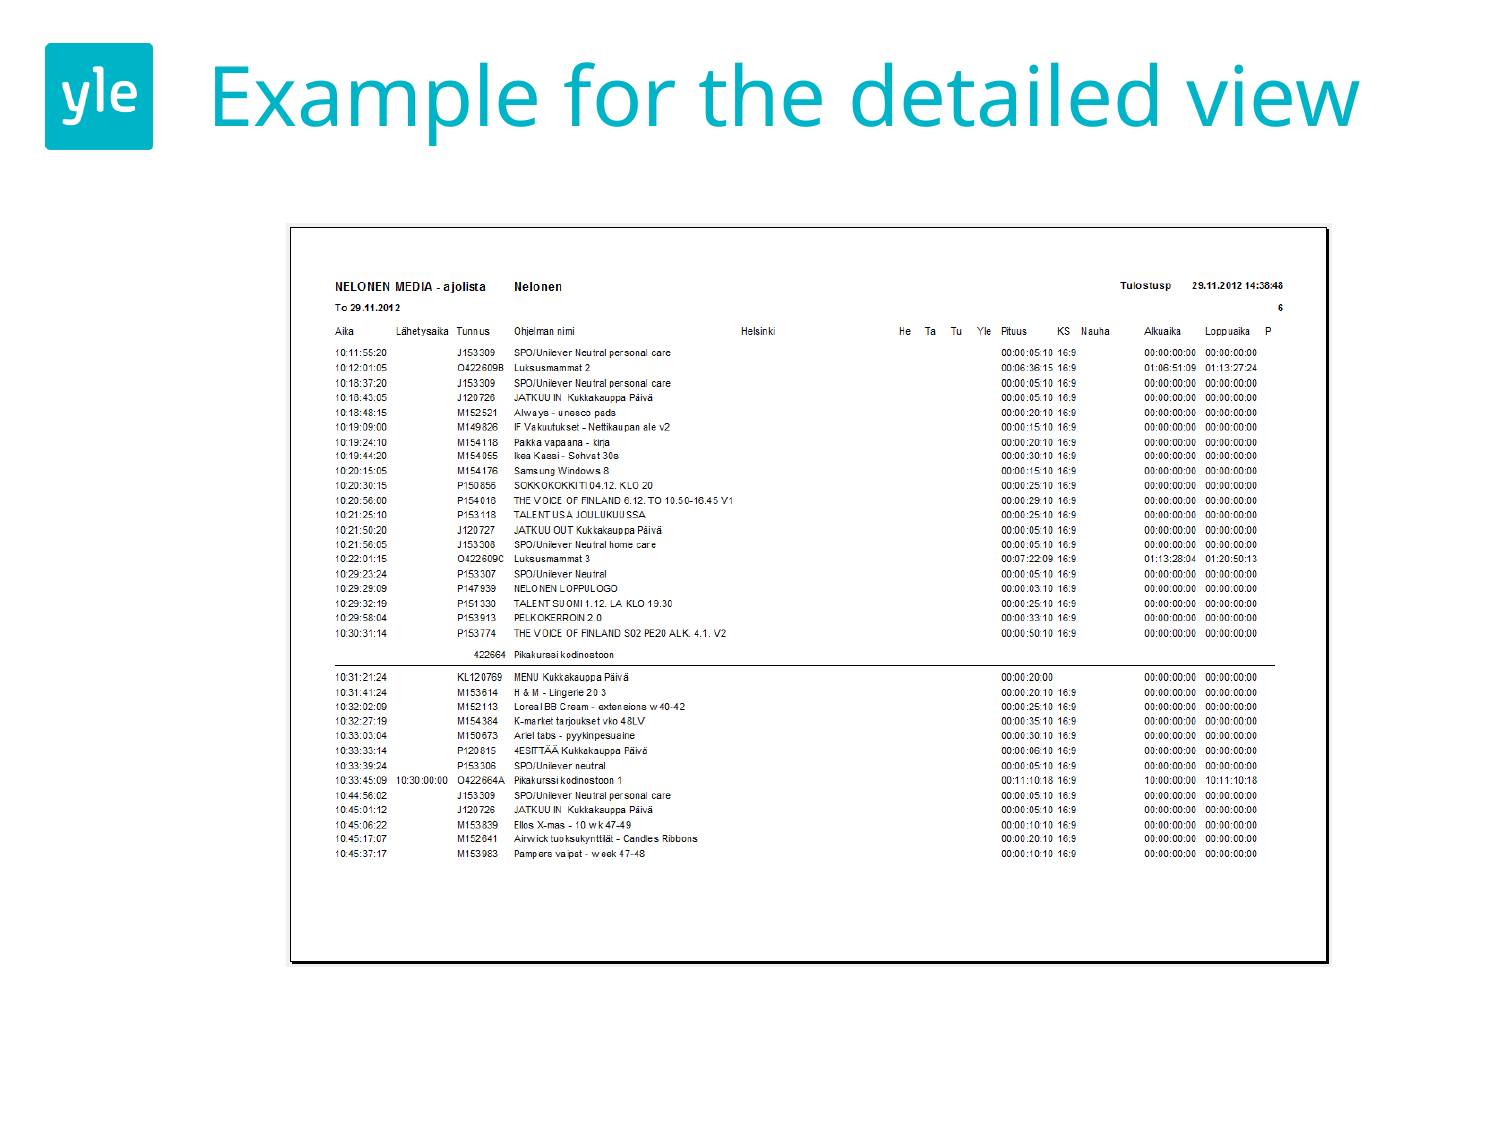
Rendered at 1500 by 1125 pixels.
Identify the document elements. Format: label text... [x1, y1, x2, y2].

title Example for the detailed view [192, 35, 1425, 223]
picture [45, 43, 153, 150]
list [286, 223, 1332, 967]
